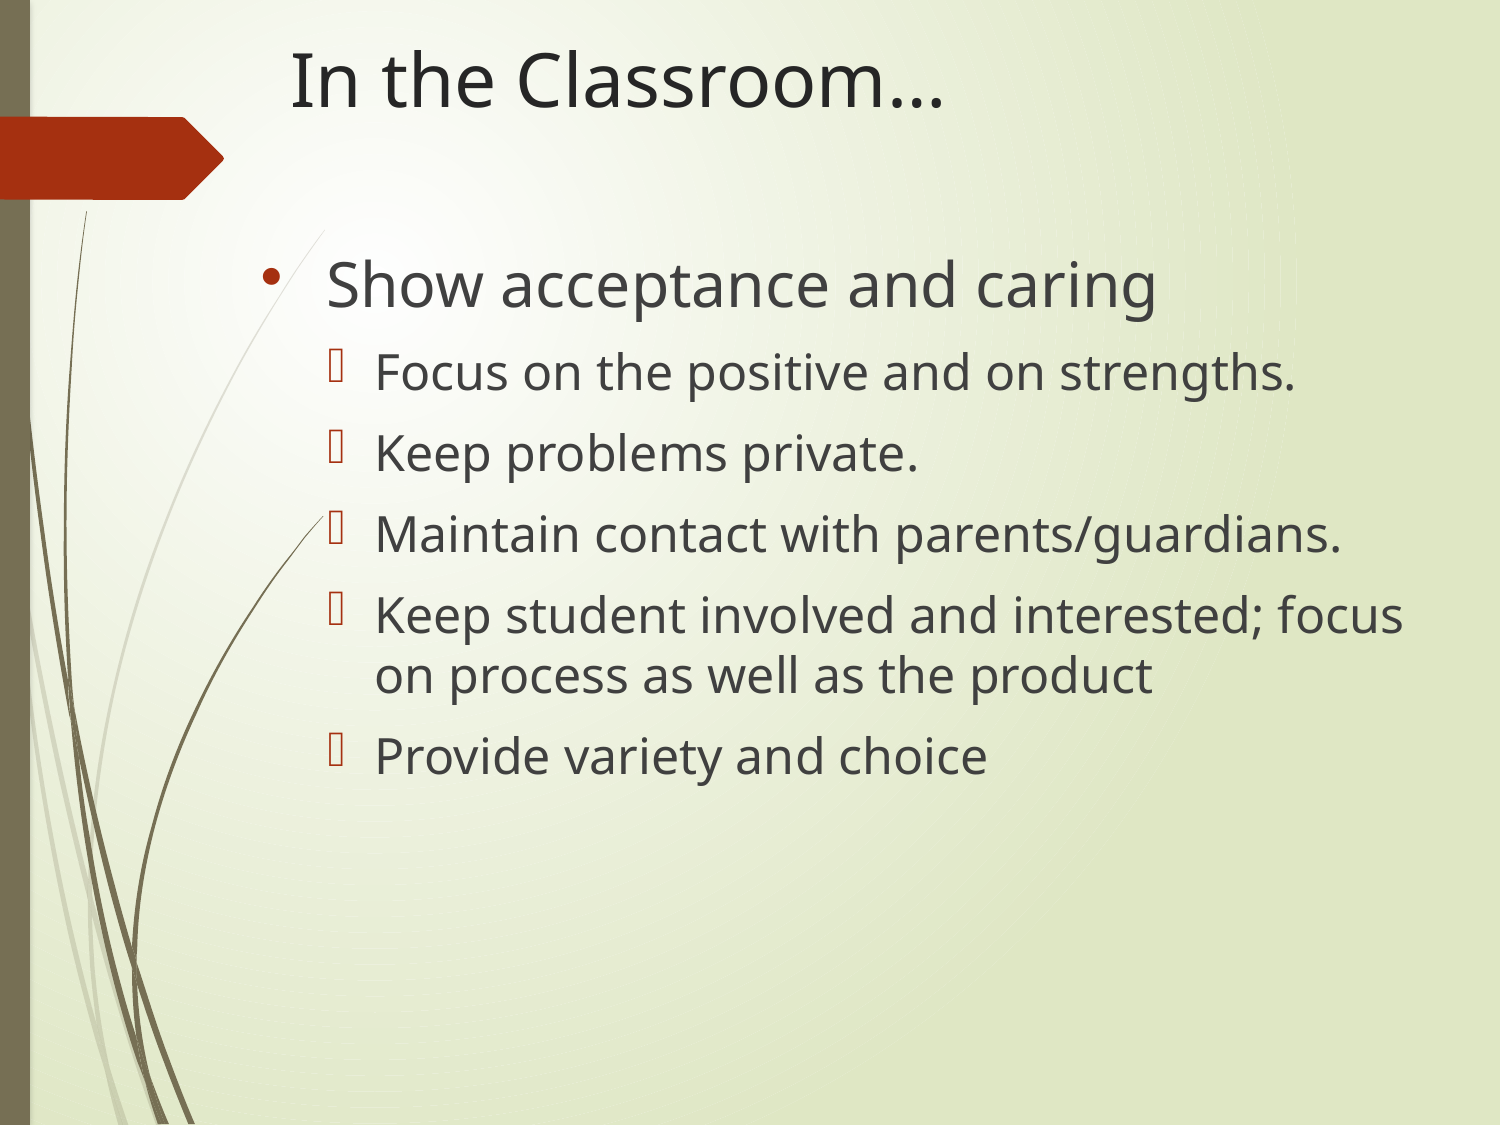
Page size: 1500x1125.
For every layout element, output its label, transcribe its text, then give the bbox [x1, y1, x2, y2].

title In the Classroom… [275, 24, 1438, 255]
list Show acceptance and caring Focus on the positive and on strengths. Keep problems private. Maintain contact with parents/guardians. Keep student involved and interested; focus on process as well as the product Provide variety and choice [237, 237, 1425, 913]
